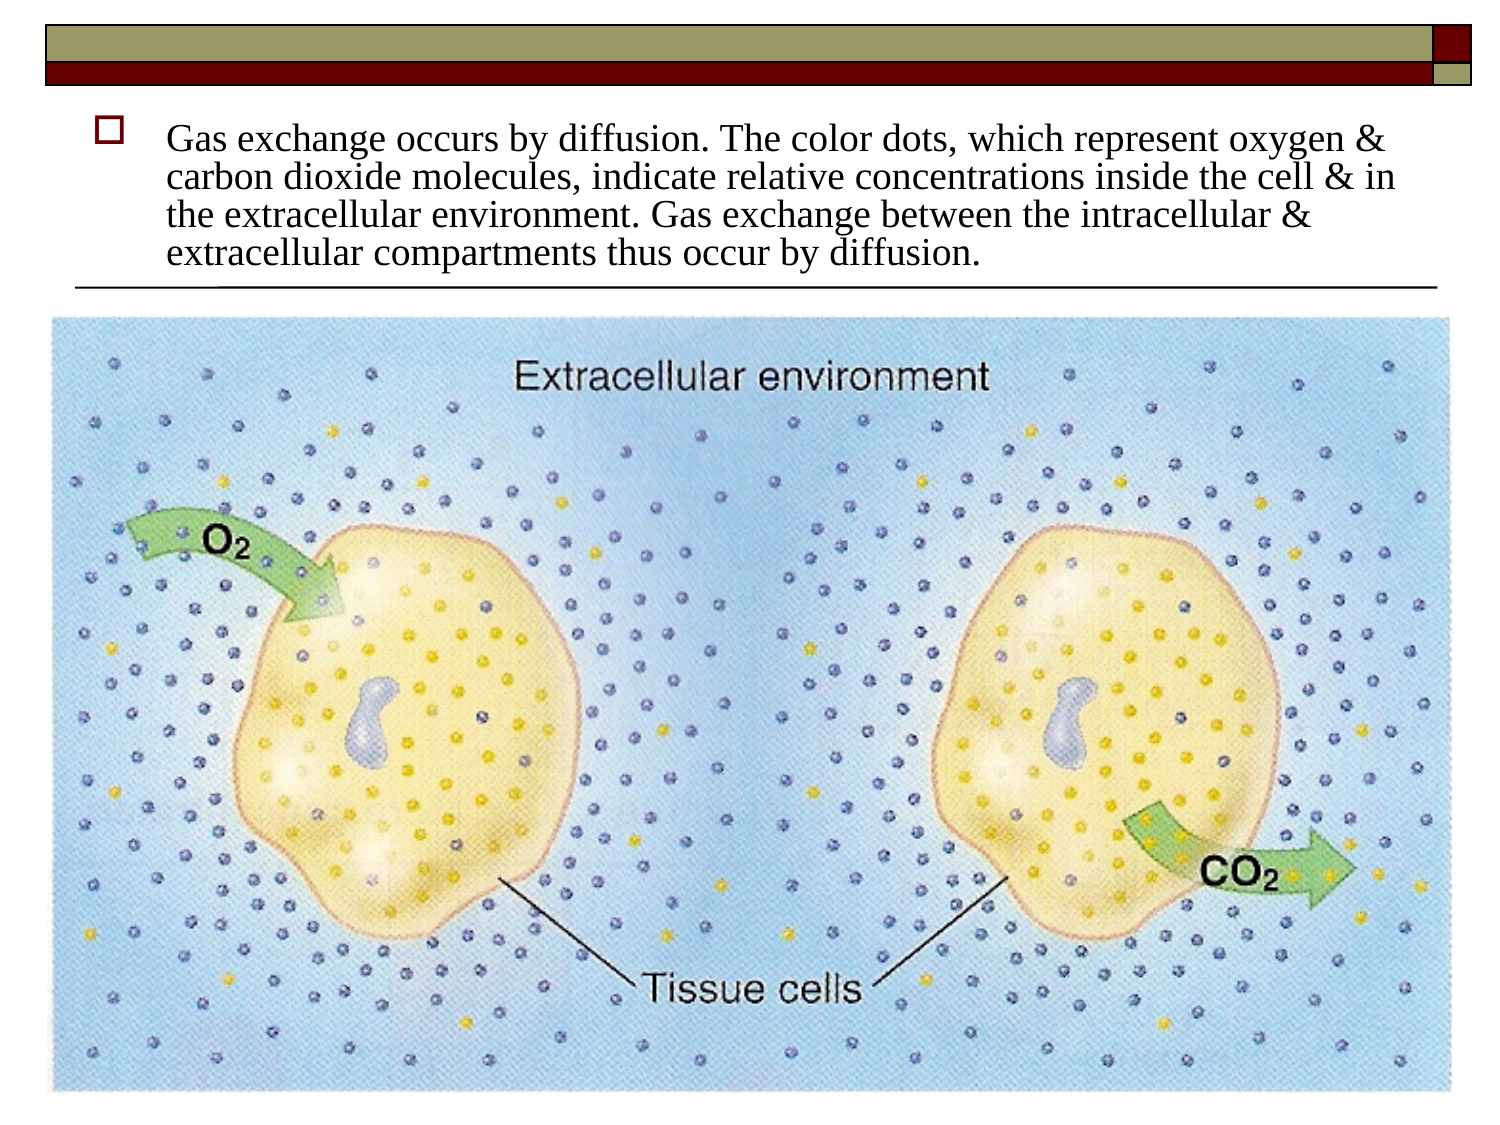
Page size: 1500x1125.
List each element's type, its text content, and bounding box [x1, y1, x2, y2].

list Gas exchange occurs by diffusion. The color dots, which represent oxygen & carbon dioxide molecules, indicate relative concentrations inside the cell & in the extracellular environment. Gas exchange between the intracellular & extracellular compartments thus occur by diffusion. [76, 113, 1436, 292]
picture [47, 314, 1454, 1095]
